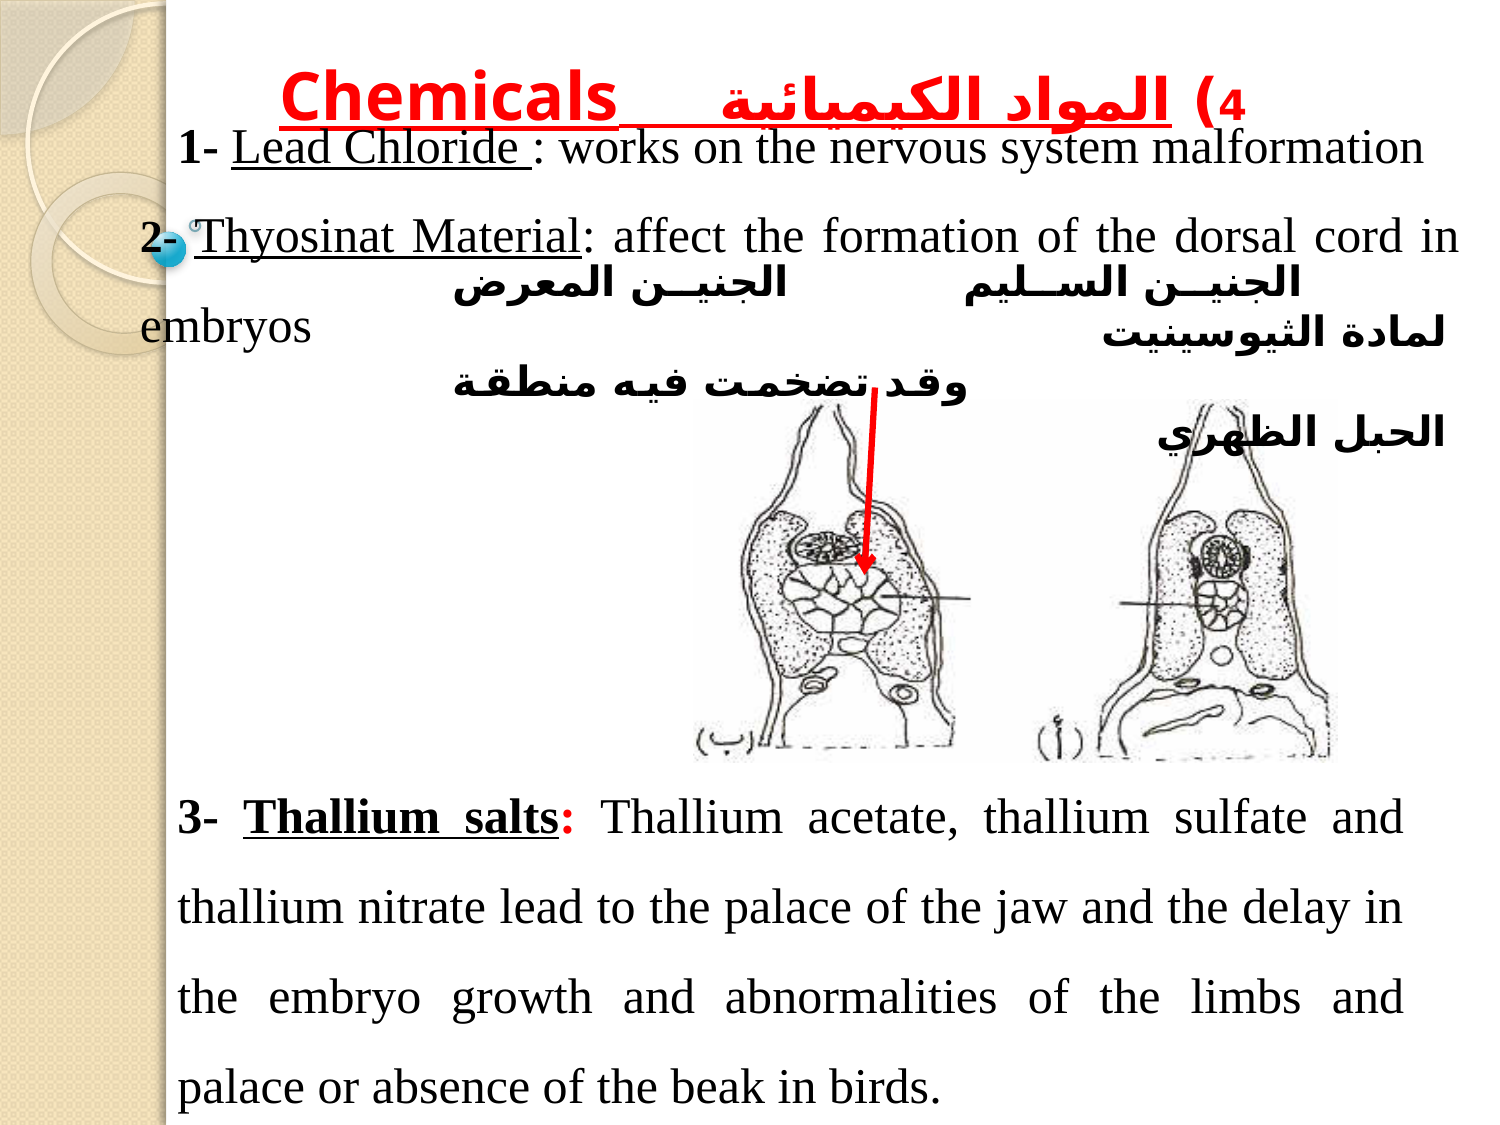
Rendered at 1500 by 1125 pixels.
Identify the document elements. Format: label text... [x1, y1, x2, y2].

picture [692, 399, 1338, 763]
text_box 2- Thyosinat Material: affect the formation of the dorsal cord in embryos [124, 165, 1475, 361]
text_box 4) المواد الكيميائية Chemicals [174, 6, 1263, 76]
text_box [864, 387, 876, 576]
text_box 3- Thallium salts: Thallium acetate, thallium sulfate and thallium nitrate lead to the palace of the jaw and the delay in the embryo growth and abnormalities of the limbs and palace or absence of the beak in birds. [162, 746, 1420, 1121]
text_box 1- Lead Chloride : works on the nervous system malformation [162, 76, 1463, 182]
text_box الجنين السليم الجنين المعرض لمادة الثيوسينيت وقد تضخمت فيه منطقة الحبل الظهري [437, 246, 1463, 462]
